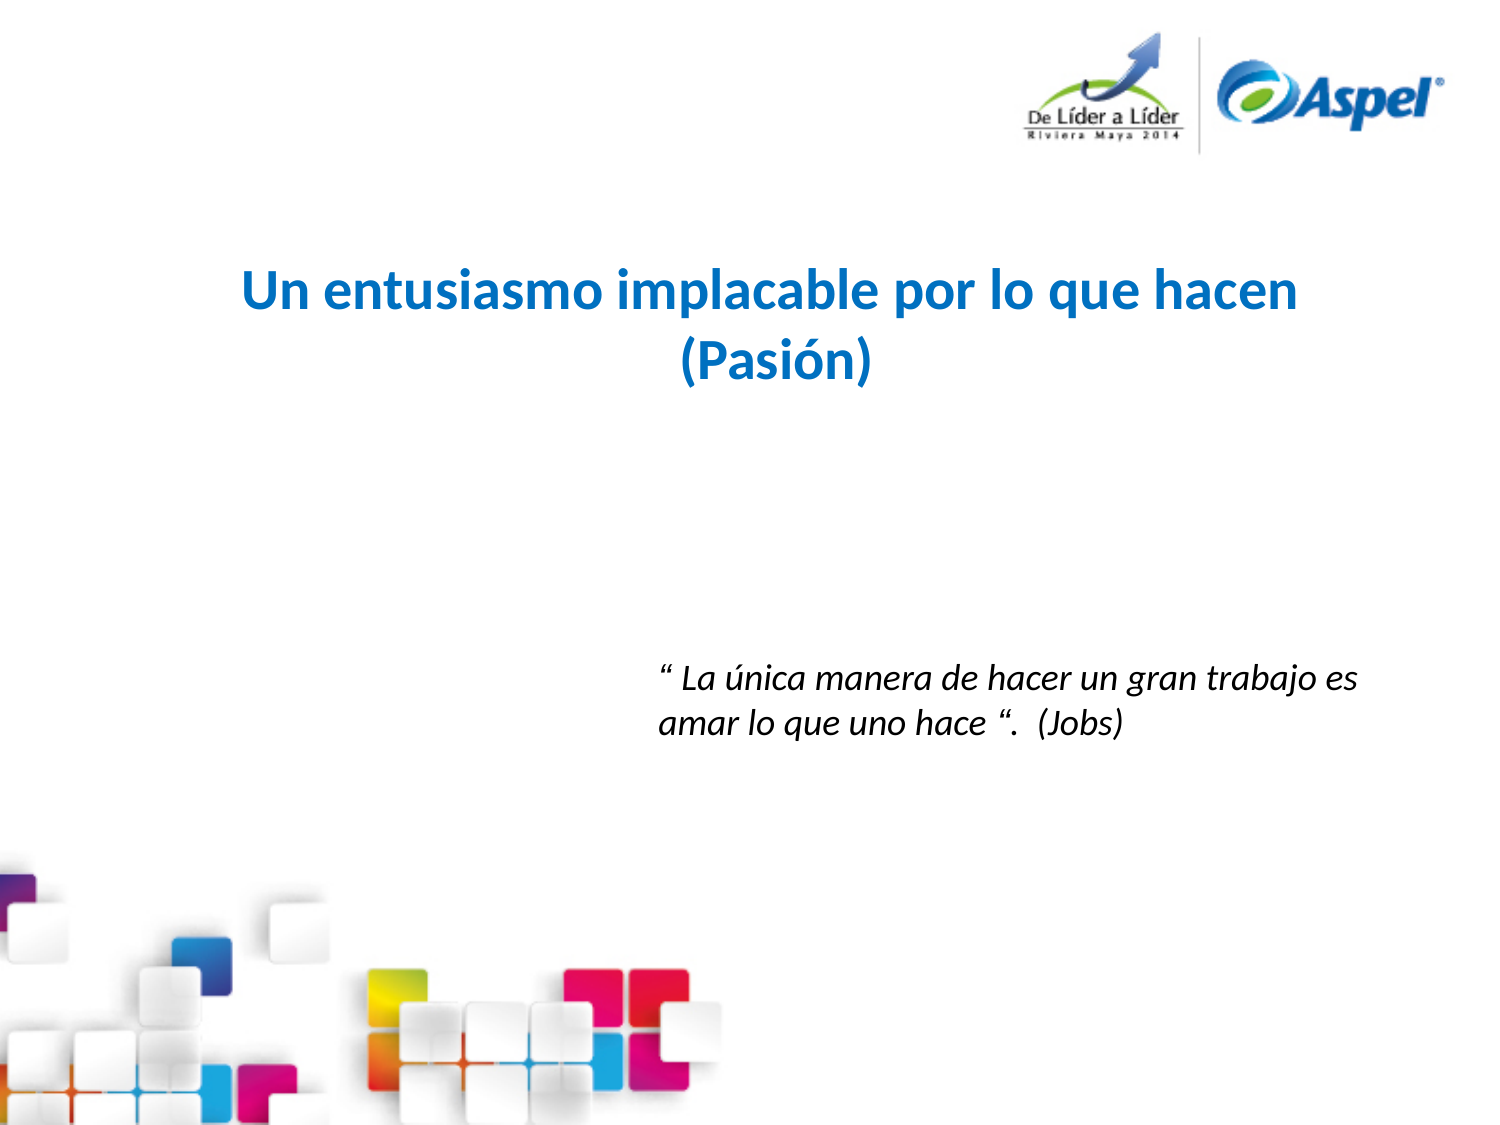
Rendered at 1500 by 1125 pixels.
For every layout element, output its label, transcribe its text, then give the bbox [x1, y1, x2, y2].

text_box Un entusiasmo implacable por lo que hacen (Pasión) [100, 243, 1453, 399]
picture [0, 0, 1500, 1125]
text_box “ La única manera de hacer un gran trabajo es amar lo que uno hace “. (Jobs) [643, 645, 1394, 750]
